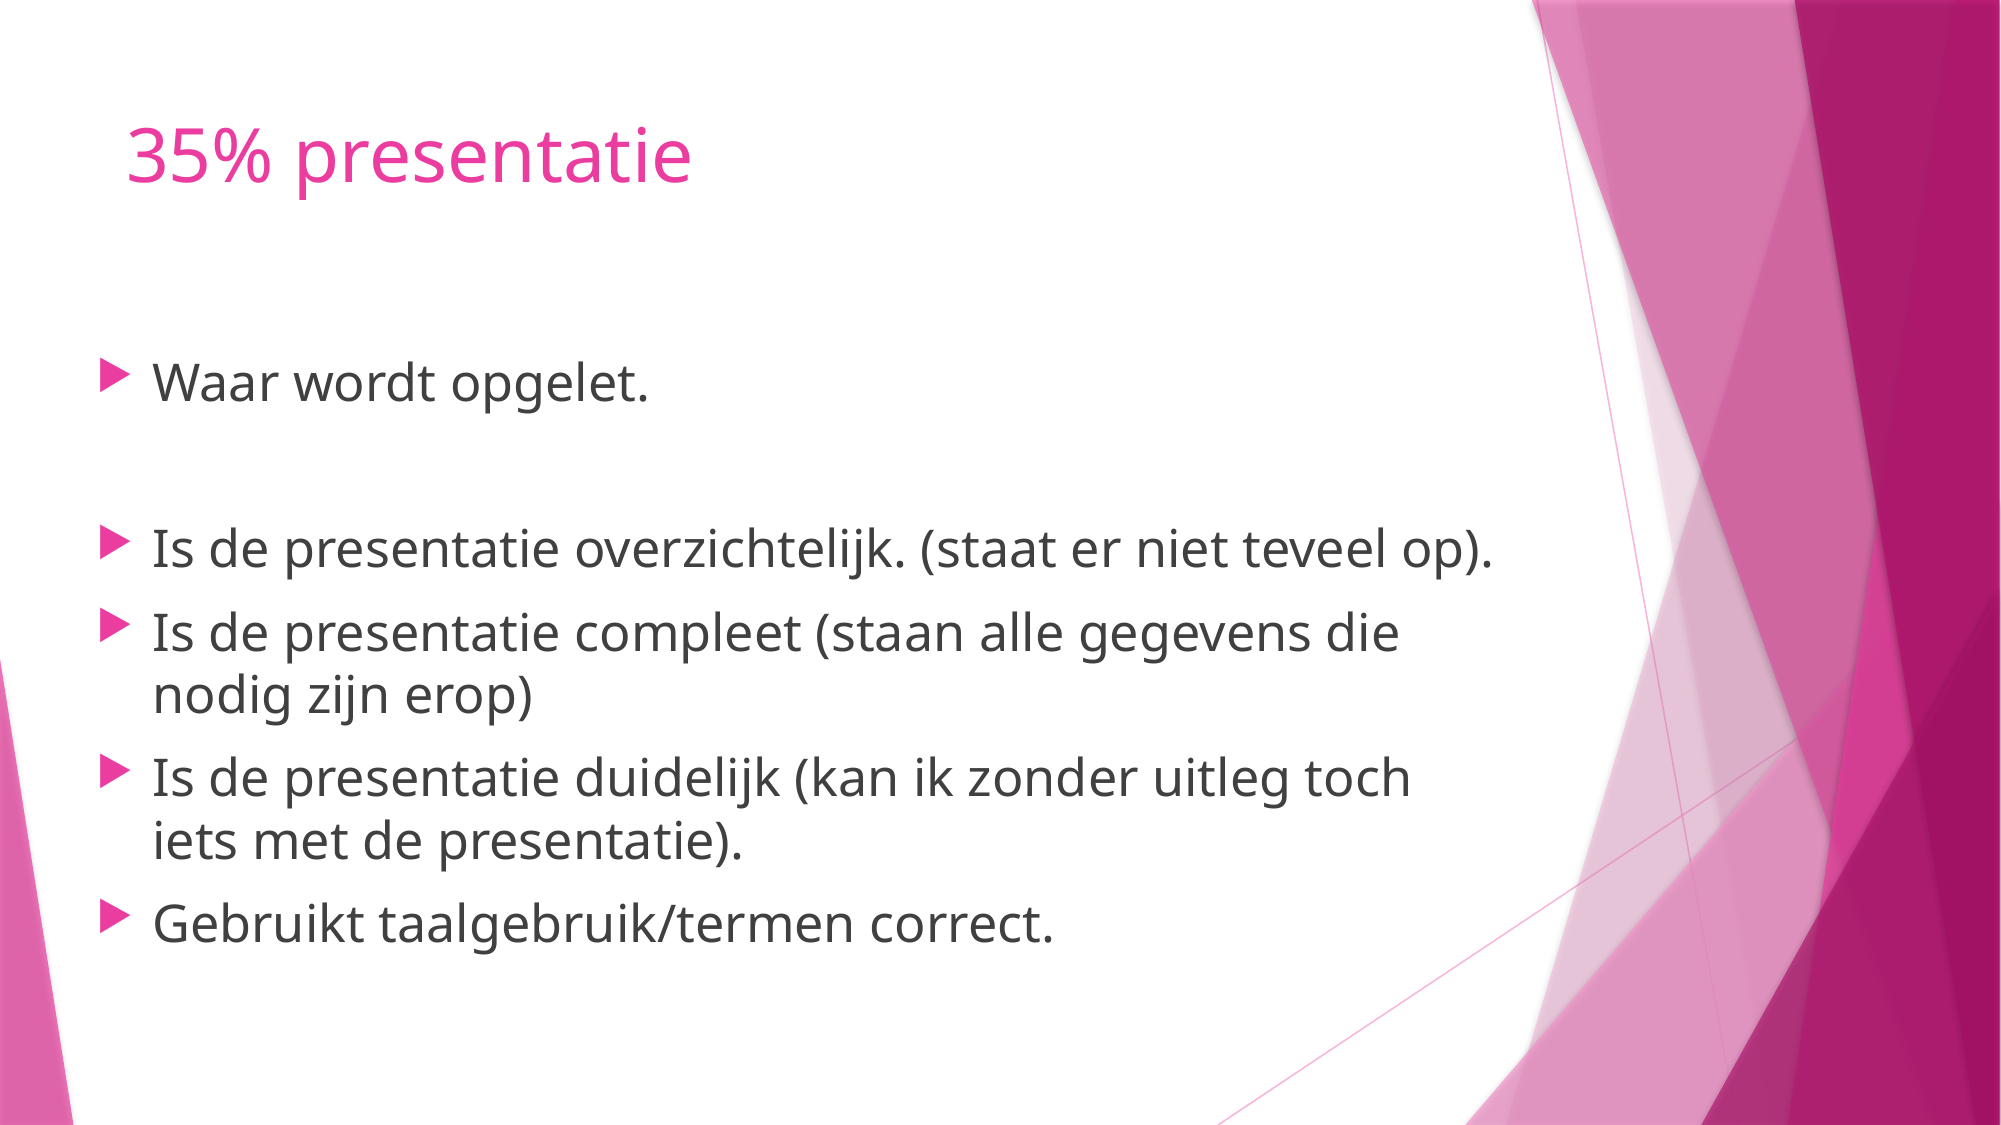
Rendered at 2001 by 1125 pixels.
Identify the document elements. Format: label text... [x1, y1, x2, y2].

title 35% presentatie [111, 99, 1522, 317]
list Waar wordt opgelet. Is de presentatie overzichtelijk. (staat er niet teveel op). Is de presentatie compleet (staan alle gegevens die nodig zijn erop) Is de presentatie duidelijk (kan ik zonder uitleg toch iets met de presentatie). Gebruikt taalgebruik/termen correct. [81, 341, 1522, 979]
